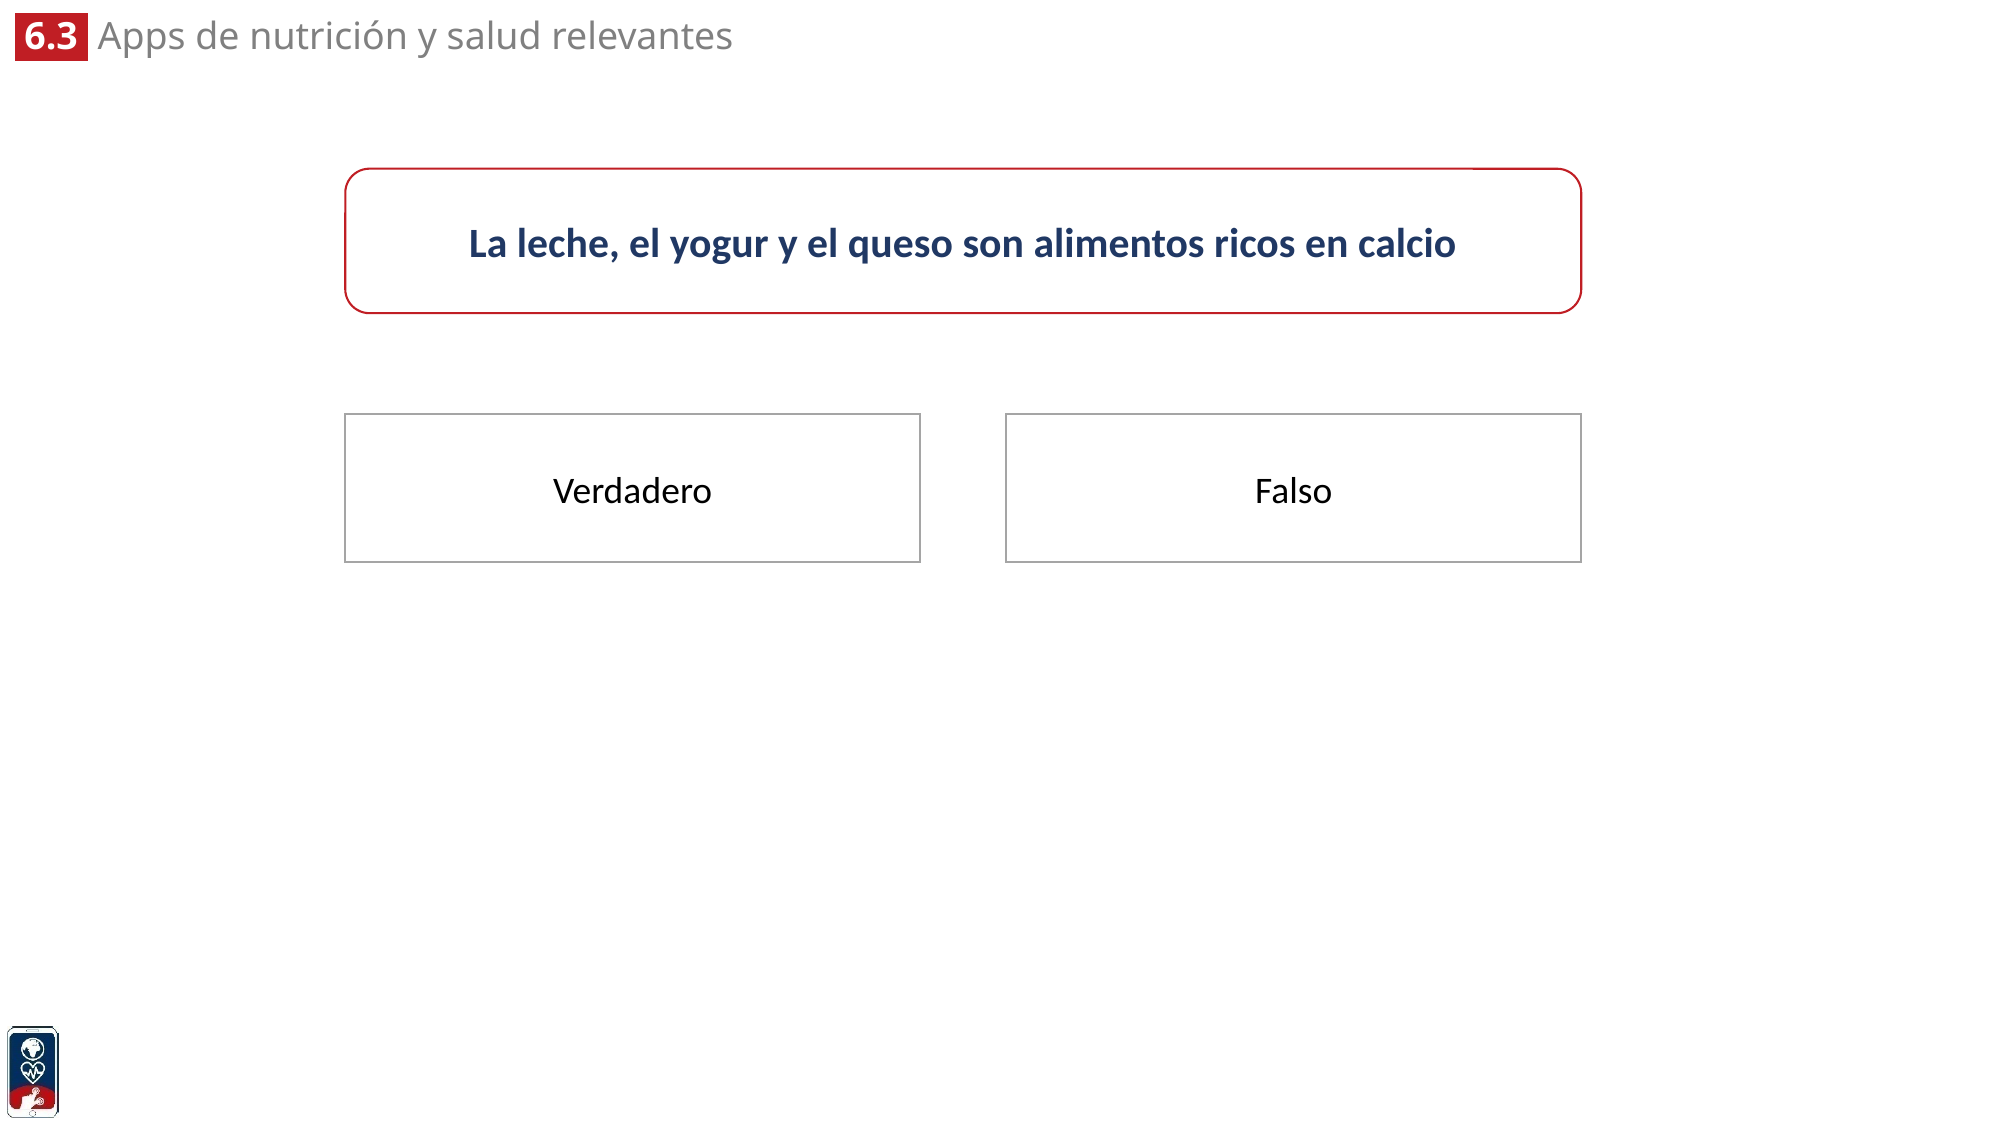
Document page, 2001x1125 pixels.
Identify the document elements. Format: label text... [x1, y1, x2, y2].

text_box Falso [1005, 413, 1582, 563]
text_box La leche, el yogur y el queso son alimentos ricos en calcio [344, 167, 1583, 315]
picture [7, 1026, 59, 1118]
text_box Verdadero [344, 413, 921, 563]
